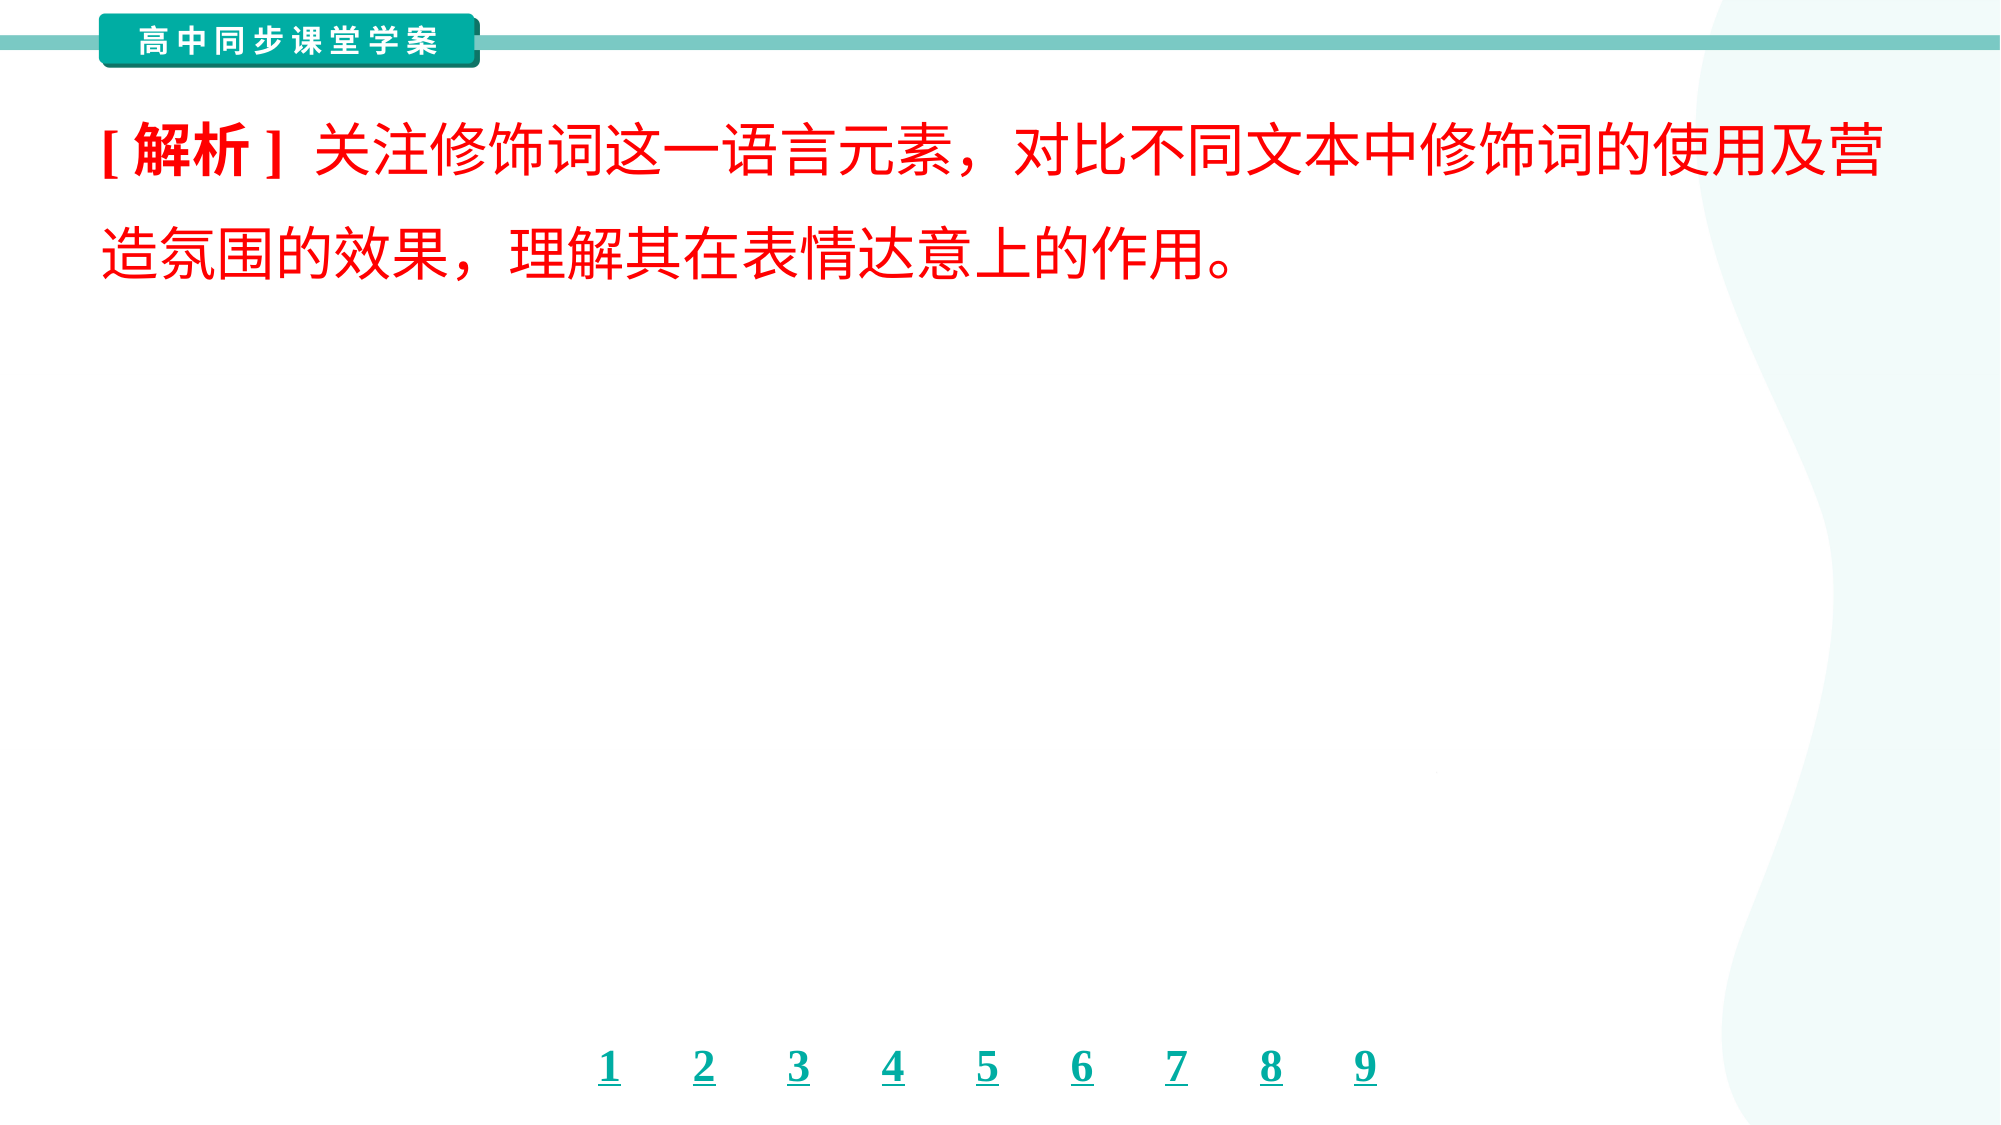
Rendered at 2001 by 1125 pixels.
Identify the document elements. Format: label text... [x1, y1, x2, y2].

text_box [解析] 关注修饰词这一语言元素，对比不同文本中修饰词的使用及营 造氛围的效果，理解其在表情达意上的作用。 [100, 76, 1899, 277]
picture [0, 0, 2000, 1125]
